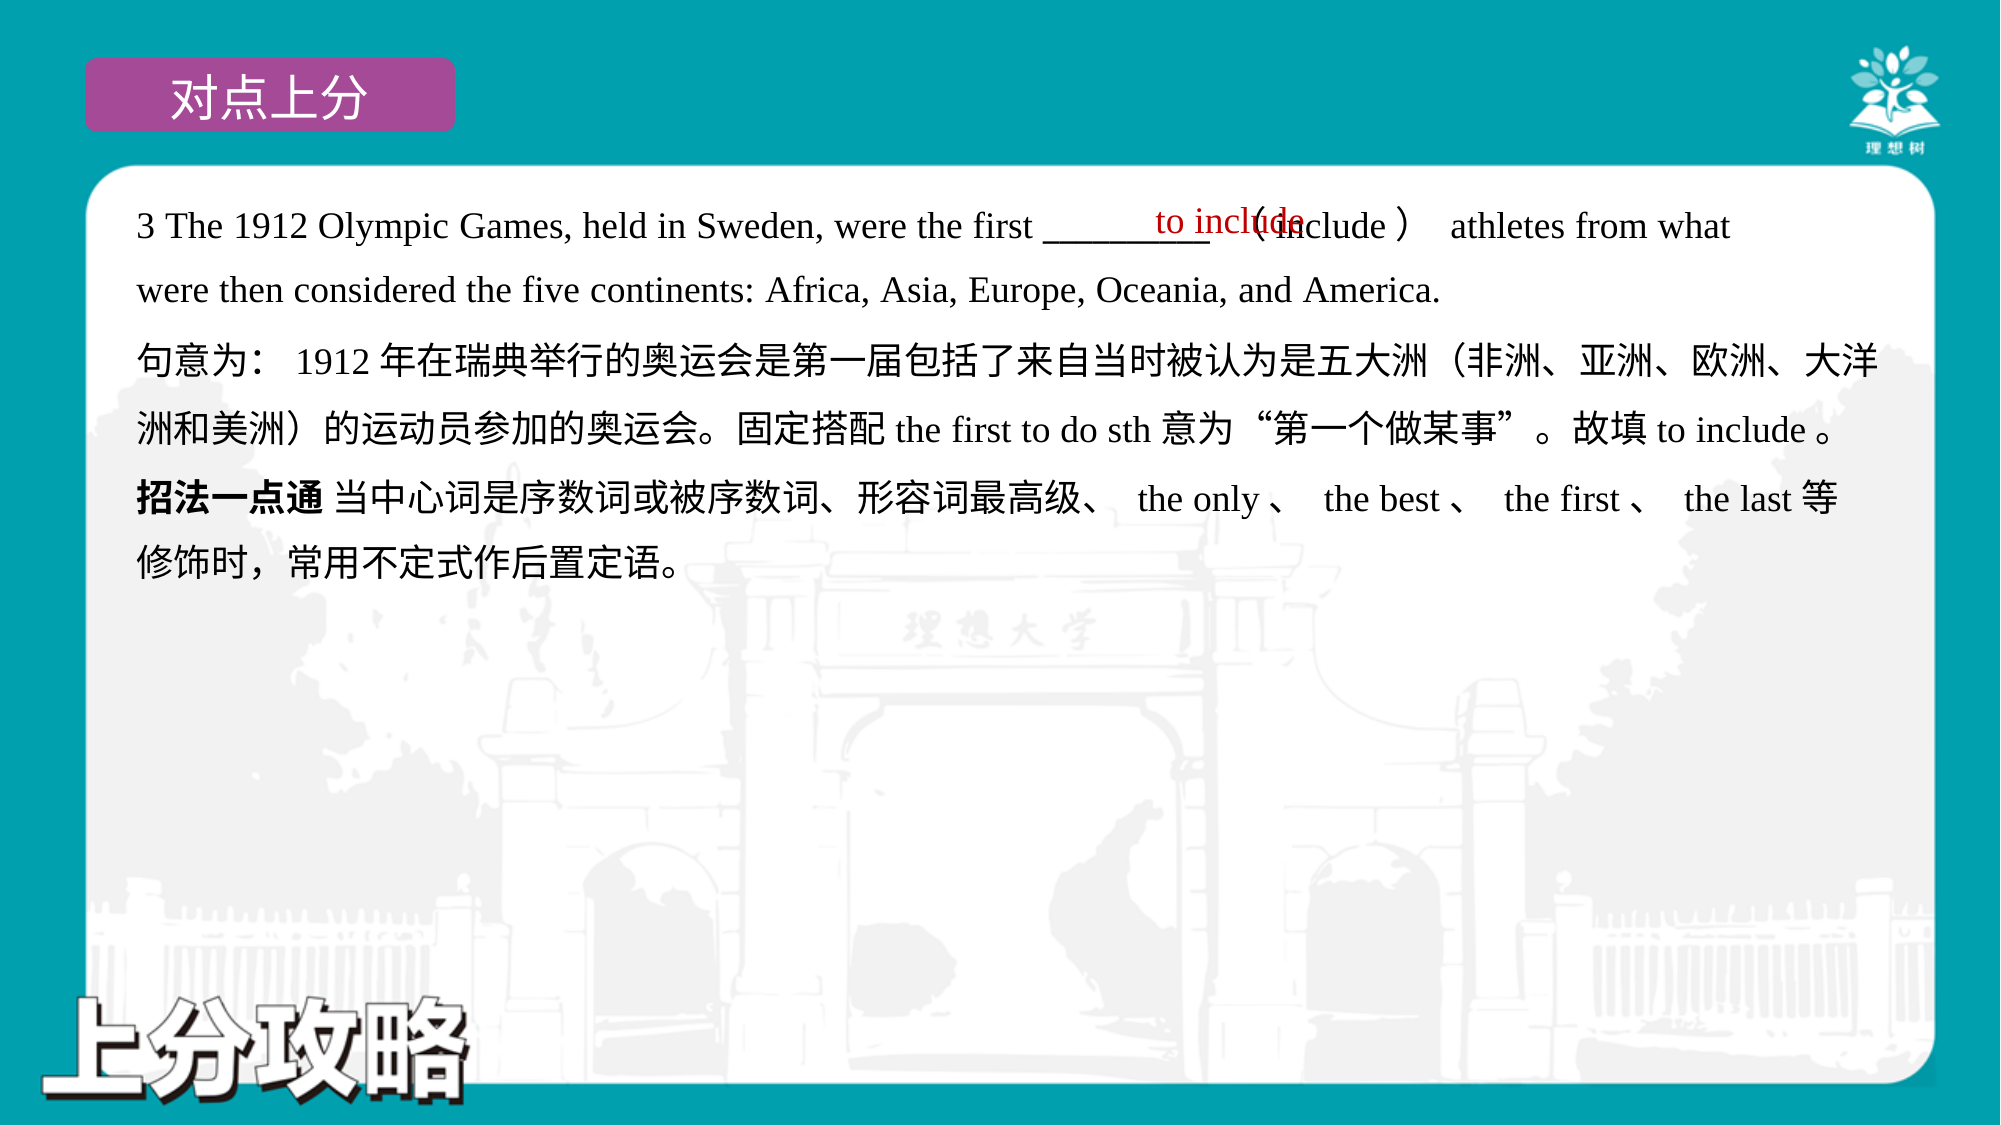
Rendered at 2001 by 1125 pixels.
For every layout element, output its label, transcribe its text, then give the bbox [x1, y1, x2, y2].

text_box 句意为：1912年在瑞典举行的奥运会是第一届包括了来自当时被认为是五大洲（非洲、亚洲、欧洲、大洋 洲和美洲）的运动员参加的奥运会。固定搭配the first to do sth意为“第一个做某事”。故填to include。 招法一点通 当中心词是序数词或被序数词、形容词最高级、 the only、 the best、 the first、 the last等 修饰时，常用不定式作后置定语。 [136, 312, 1865, 577]
text_box to include [1137, 171, 1323, 233]
text_box 3 The 1912 Olympic Games, held in Sweden, were the first __________ （include） athletes from what were then considered the five continents: Africa, Asia, Europe, Oceania, and America. [136, 176, 1865, 304]
picture [0, 0, 2000, 1125]
